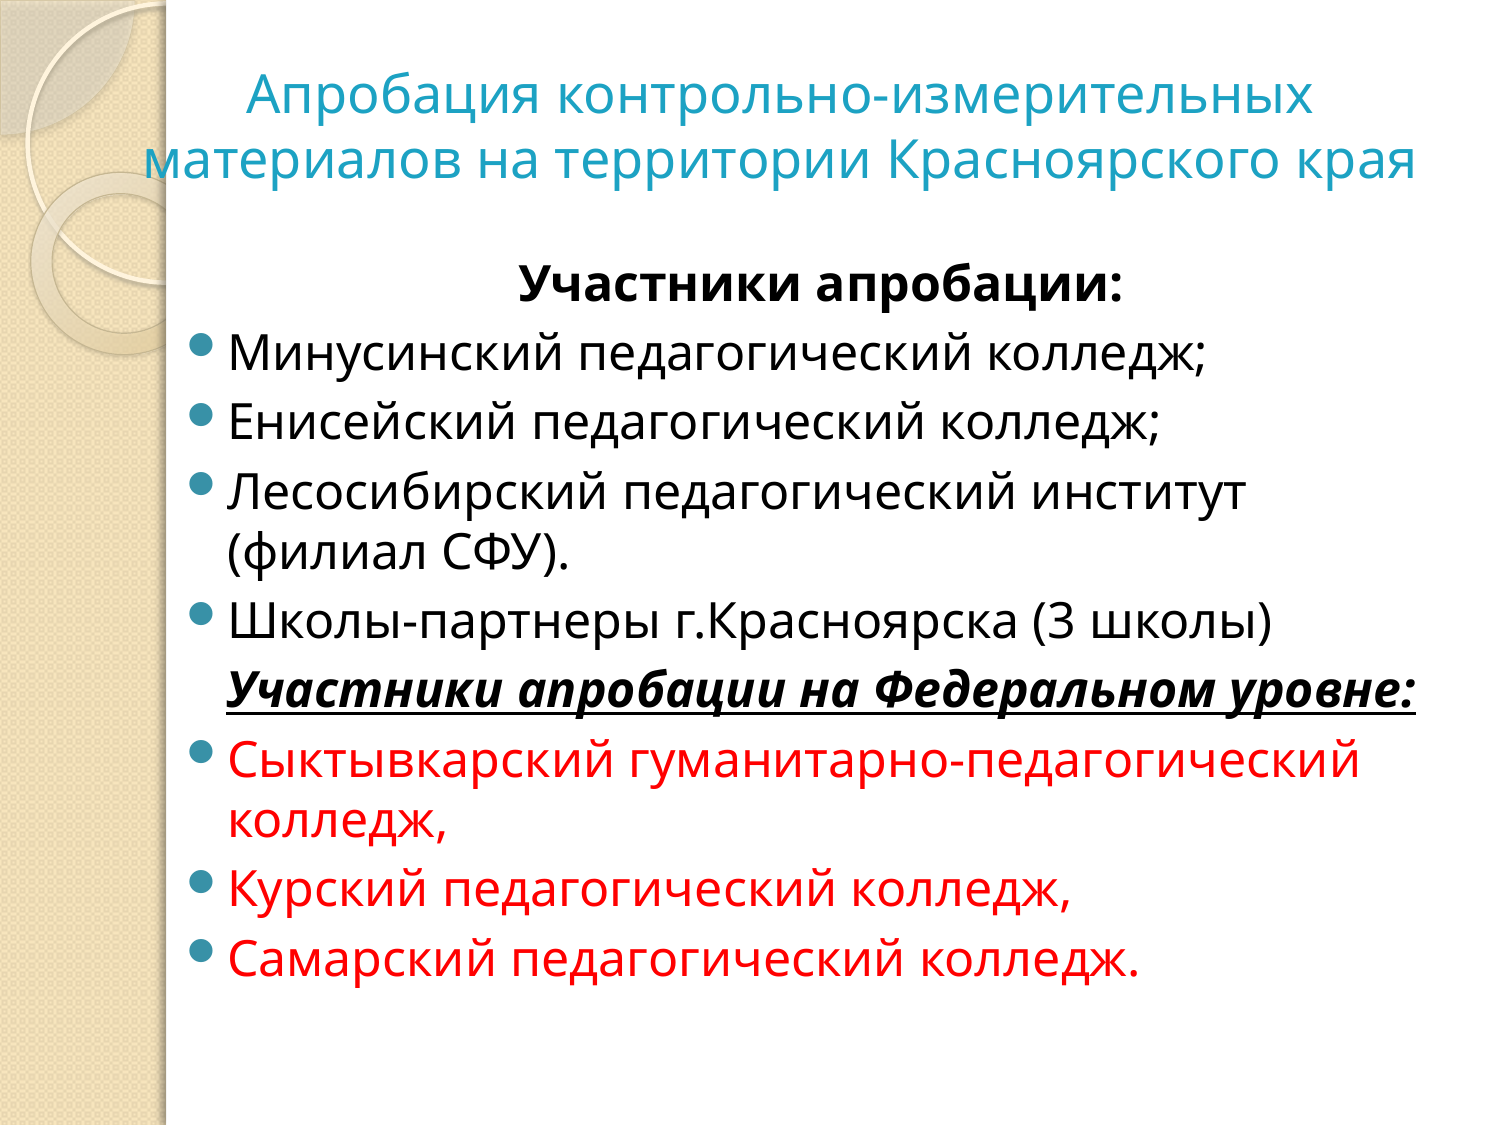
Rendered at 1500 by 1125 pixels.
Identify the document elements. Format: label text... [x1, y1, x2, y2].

list Участники апробации: Минусинский педагогический колледж; Енисейский педагогический колледж; Лесосибирский педагогический институт (филиал СФУ). Школы-партнеры г.Красноярска (3 школы) Участники апробации на Федеральном уровне: Сыктывкарский гуманитарно-педагогический колледж, Курский педагогический колледж, Самарский педагогический колледж. [159, 243, 1471, 1010]
title Апробация контрольно-измерительных материалов на территории Красноярского края [112, 31, 1449, 219]
